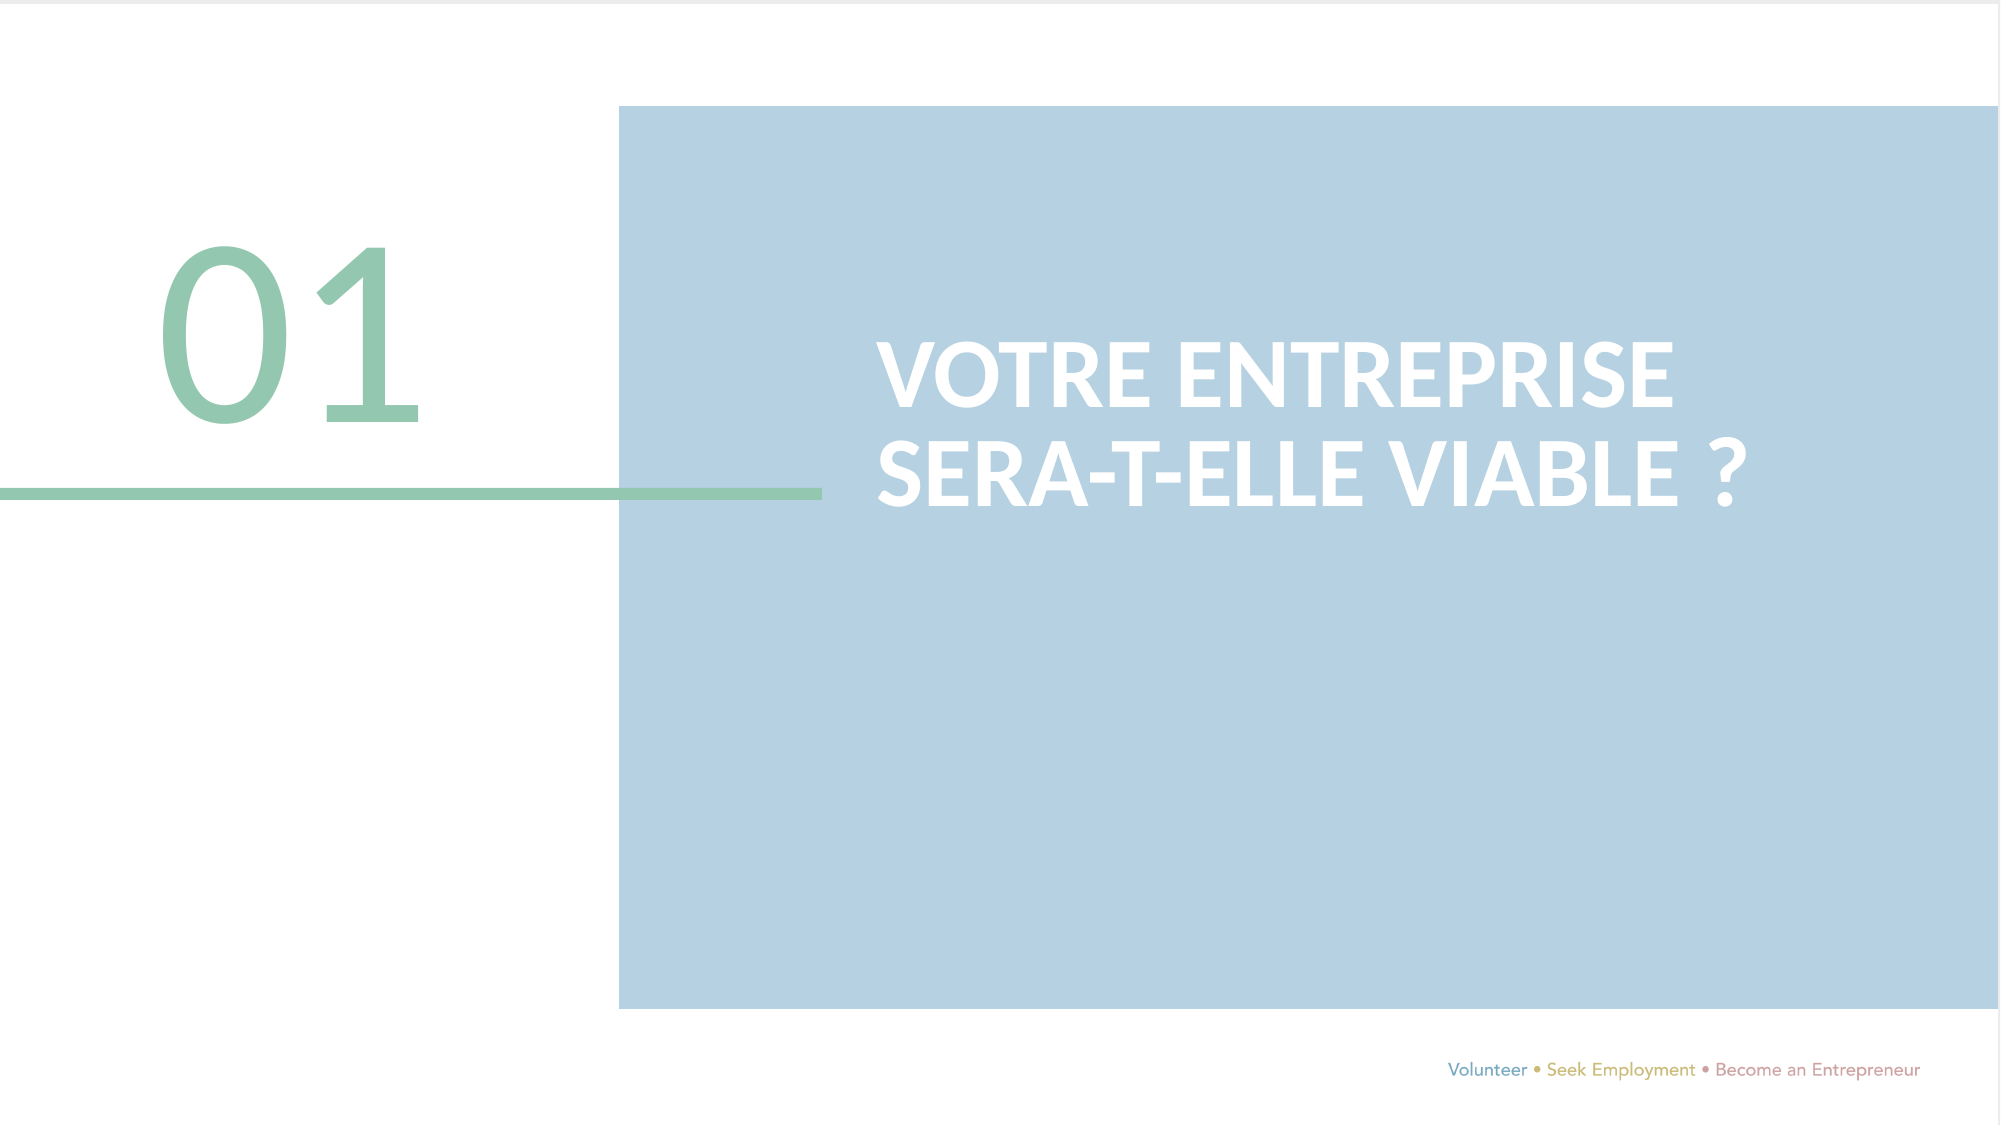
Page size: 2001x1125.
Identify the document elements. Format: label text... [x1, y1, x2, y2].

list VOTRE ENTREPRISE SERA-T-ELLE VIABLE ? [861, 325, 1870, 844]
picture [1418, 1046, 1971, 1103]
list 01 [141, 180, 481, 277]
